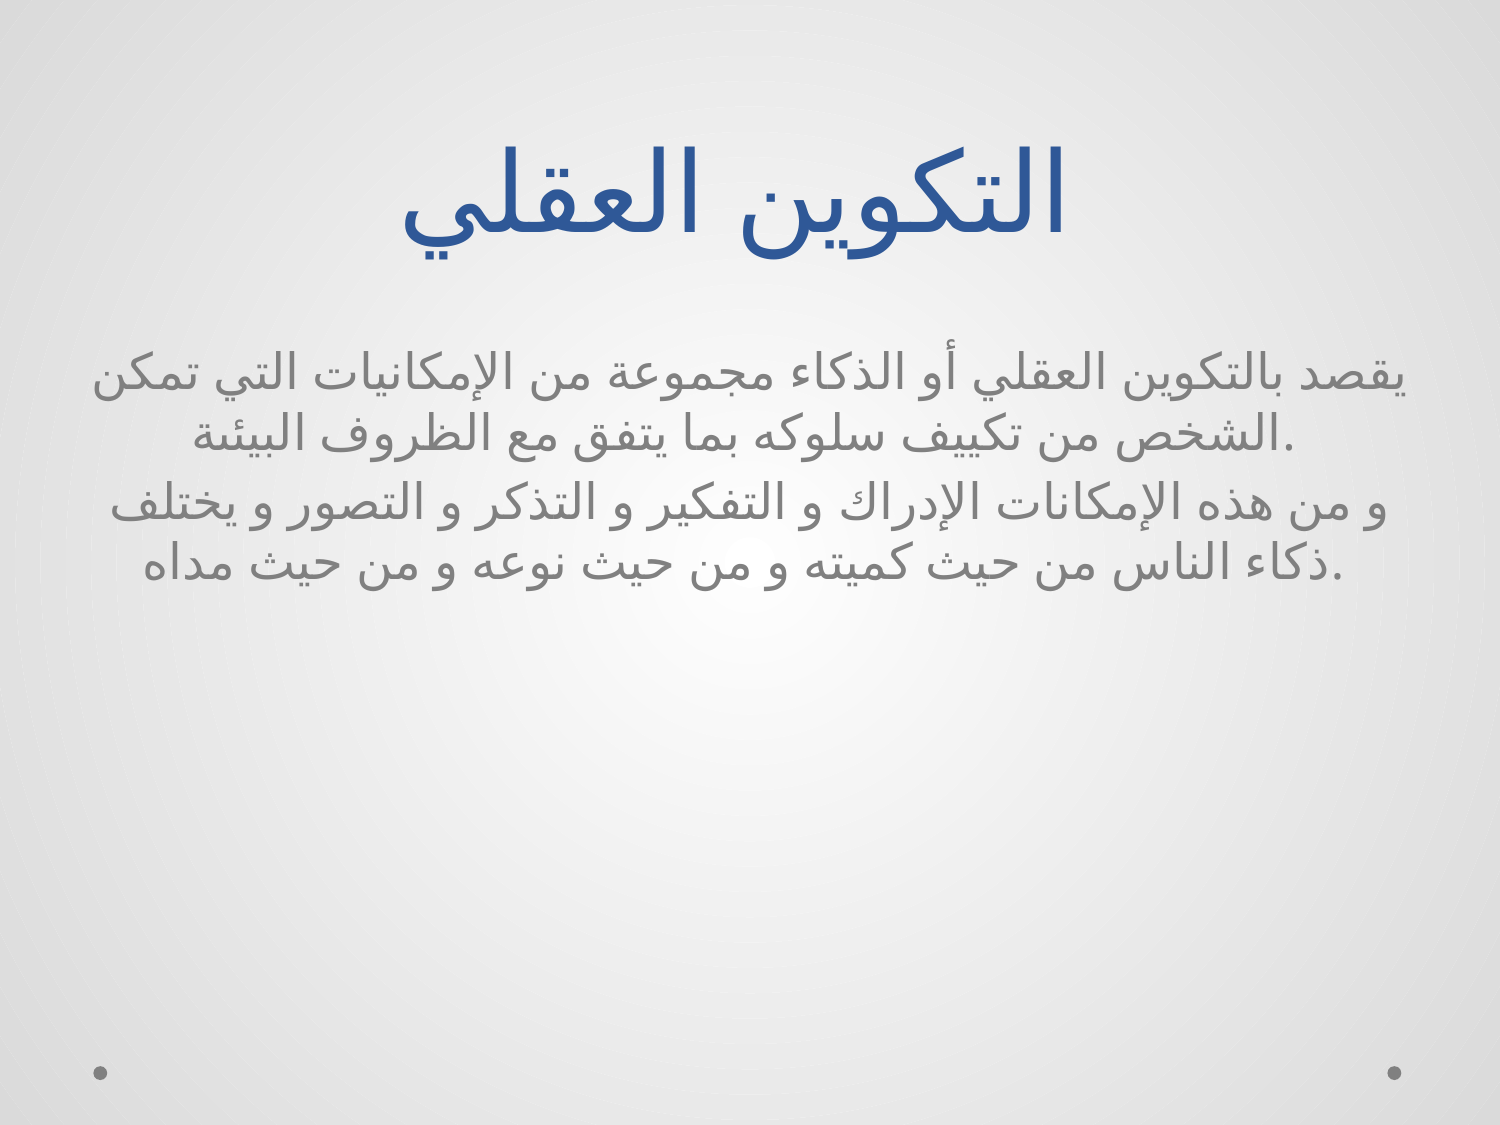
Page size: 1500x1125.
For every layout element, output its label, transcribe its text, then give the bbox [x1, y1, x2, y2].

title التكوين العقلي [75, 0, 1425, 262]
list يقصد بالتكوين العقلي أو الذكاء مجموعة من الإمكانيات التي تمكن الشخص من تكييف سلوكه بما يتفق مع الظروف البيئىة. و من هذه الإمكانات الإدراك و التفكير و التذكر و التصور و يختلف ذكاء الناس من حيث كميته و من حيث نوعه و من حيث مداه. [75, 262, 1425, 1005]
